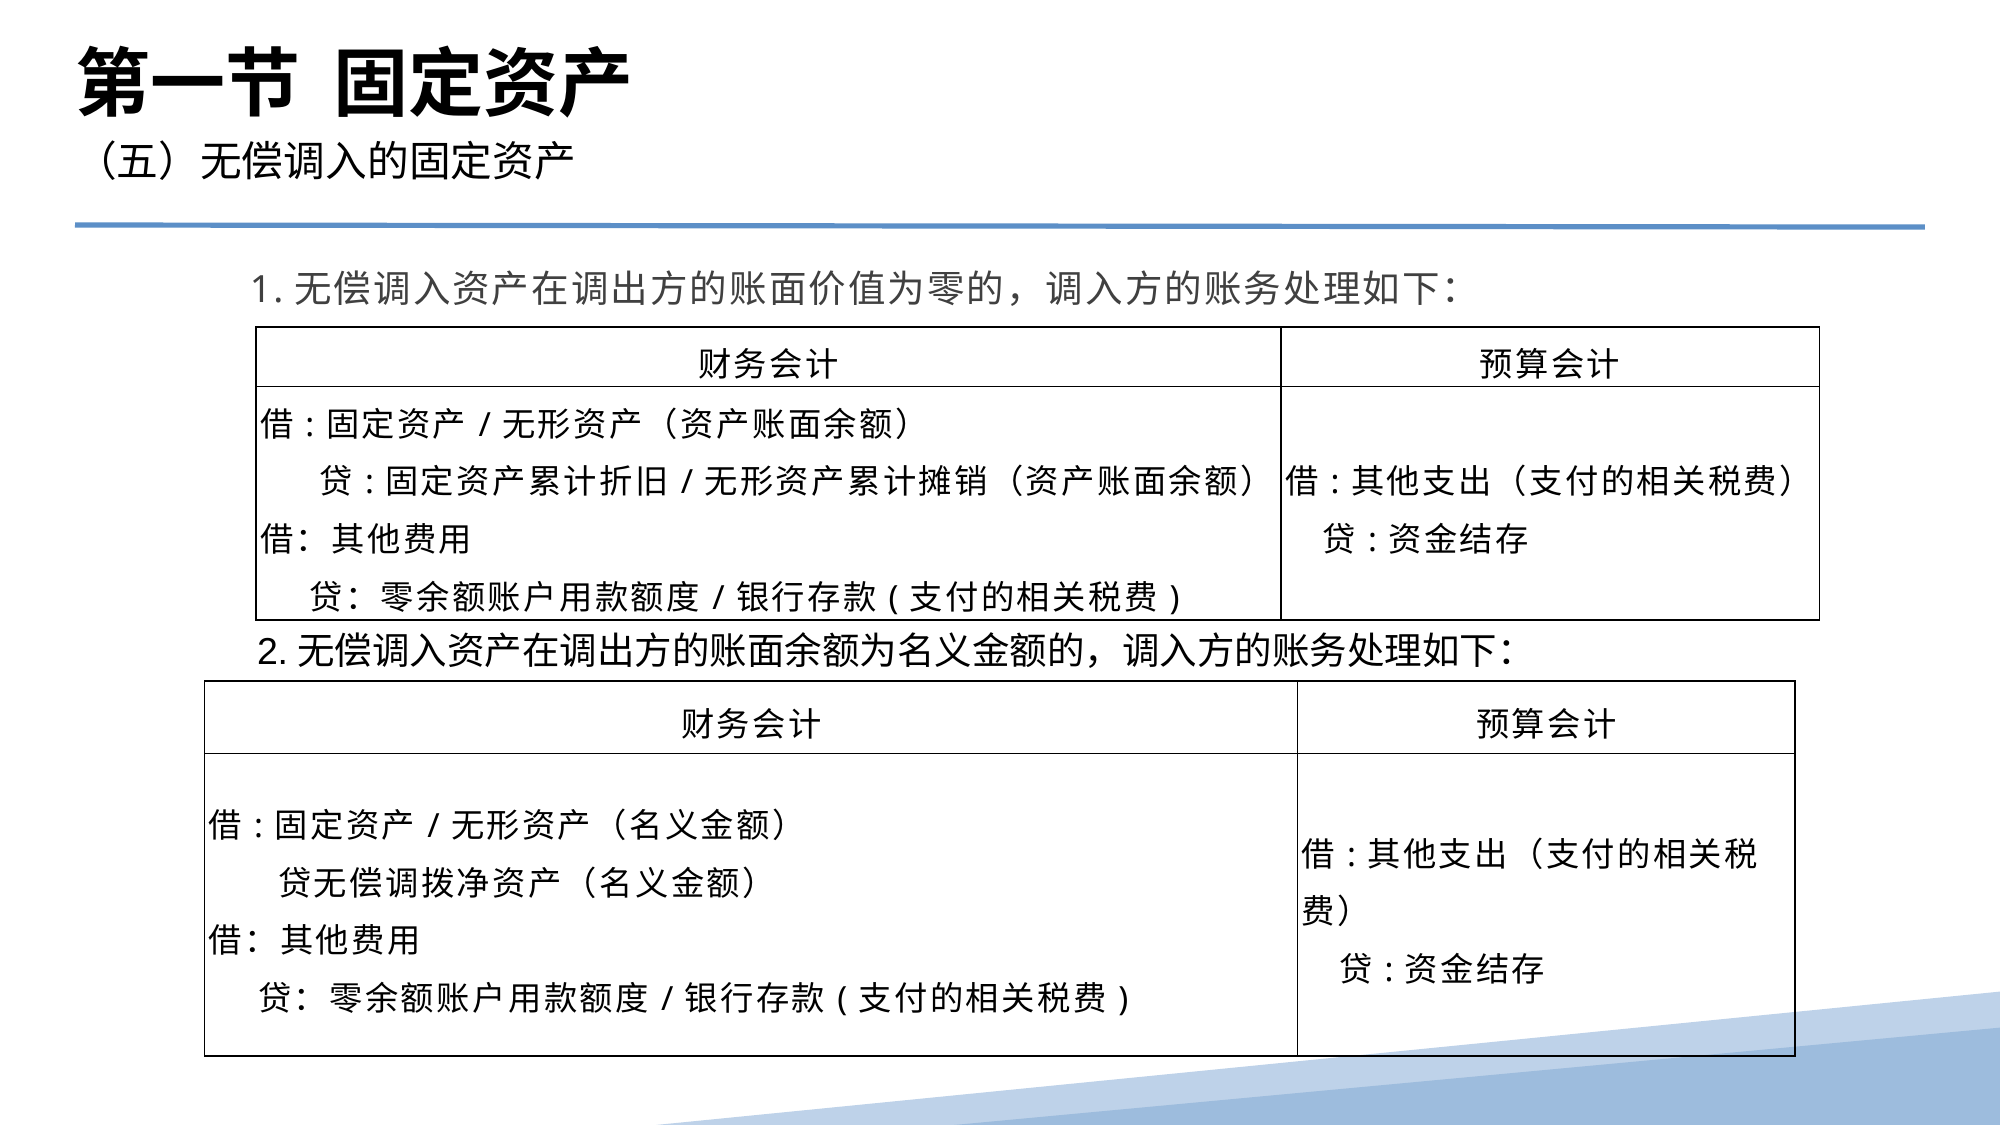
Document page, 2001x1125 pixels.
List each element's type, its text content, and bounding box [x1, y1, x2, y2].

table_cell 借:其他支出（支付的相关税费） 贷:资金结存 [1282, 387, 1819, 597]
table_header 预算会计 [1282, 328, 1819, 386]
table_header 预算会计 [1298, 682, 1794, 753]
text_box 1.无偿调入资产在调出方的账面价值为零的，调入方的账务处理如下： [168, 252, 1740, 370]
text_box （五）无偿调入的固定资产 [75, 124, 1925, 200]
table_cell 借:固定资产/无形资产（名义金额） 贷无偿调拨净资产（名义金额） 借：其他费用 贷：零余额账户用款额度/银行存款(支付的相关税费) [205, 754, 1297, 1055]
text_box 第一节 固定资产 [75, 24, 1925, 124]
table_cell 借:其他支出（支付的相关税费） 贷:资金结存 [1298, 754, 1794, 991]
table_header 财务会计 [257, 328, 1280, 386]
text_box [74, 224, 1925, 228]
text_box 2.无偿调入资产在调出方的账面余额为名义金额的，调入方的账务处理如下： [242, 597, 1850, 718]
table_header 财务会计 [205, 682, 1297, 753]
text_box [656, 991, 2000, 1125]
table_cell 借:固定资产/无形资产（资产账面余额） 贷:固定资产累计折旧/无形资产累计摊销（资产账面余额） 借：其他费用 贷：零余额账户用款额度/银行存款(支付的相关税费) [257, 387, 1280, 597]
